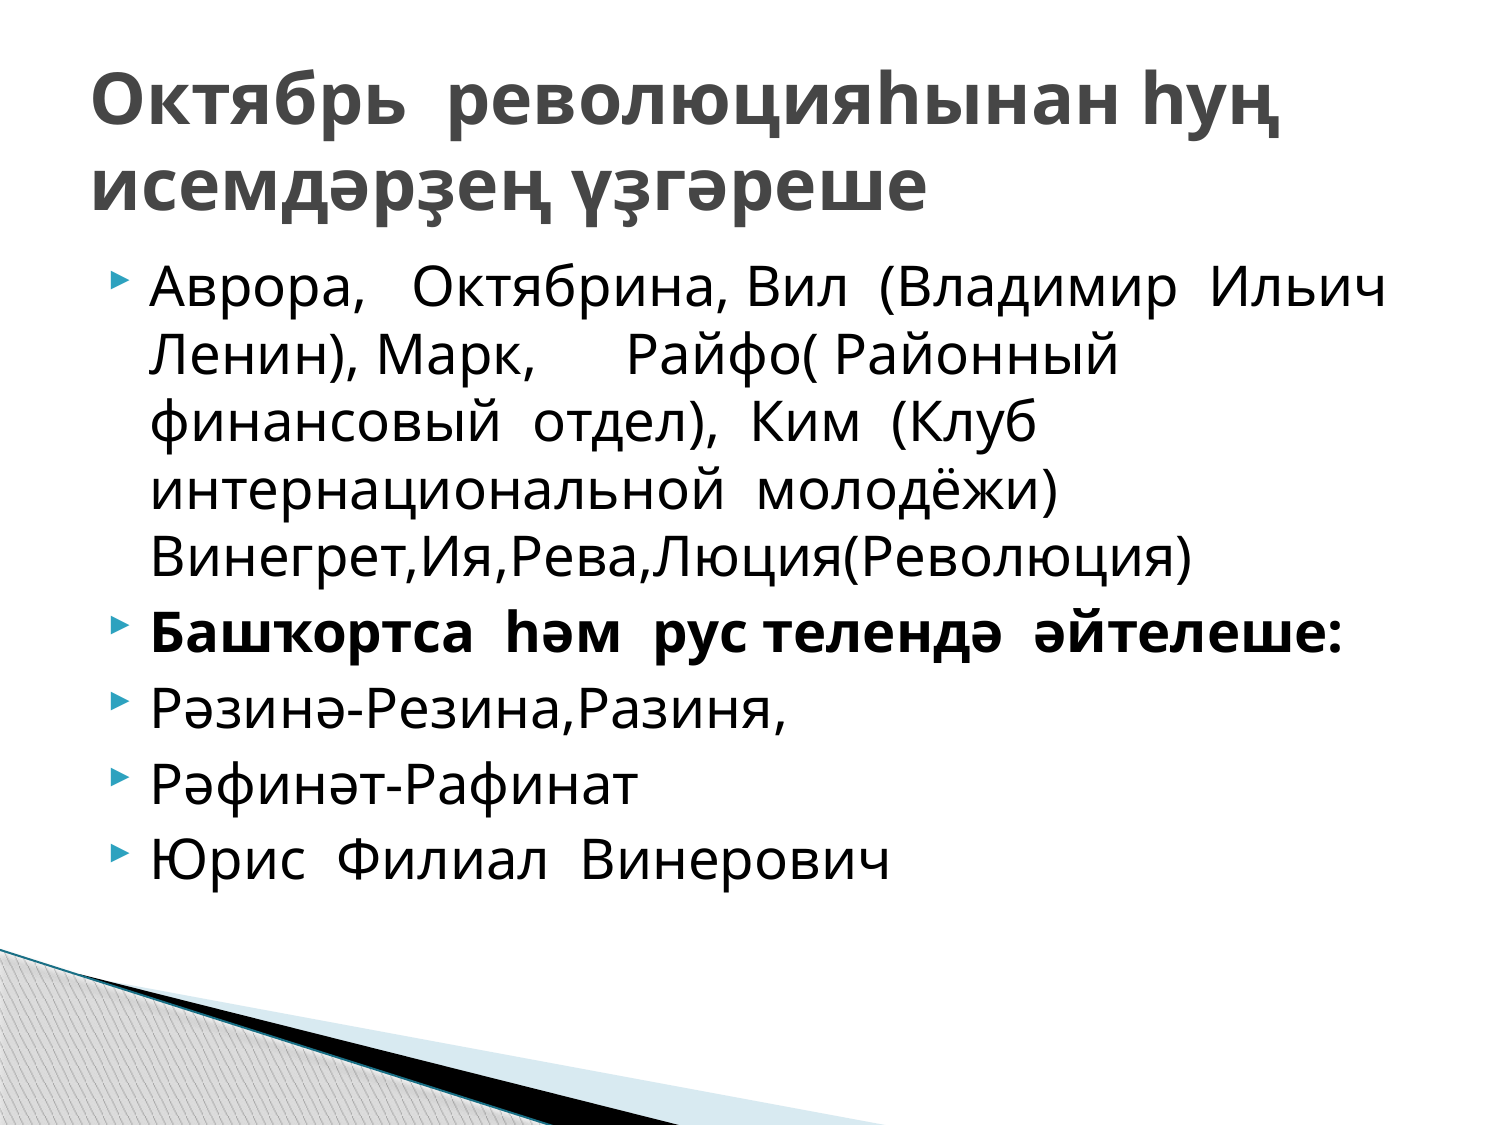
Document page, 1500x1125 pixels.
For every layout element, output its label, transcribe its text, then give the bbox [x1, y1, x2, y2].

list Аврора, Октябрина, Вил (Владимир Ильич Ленин), Марк, Райфо( Районный финансовый отдел), Ким (Клуб интернациональной молодёжи) Винегрет,Ия,Рева,Люция(Революция) Башҡортса һәм рус телендә әйтелеше: Рәзинә-Резина,Разиня, Рәфинәт-Рафинат Юрис Филиал Винерович [75, 243, 1425, 986]
title Октябрь революцияһынан һуң исемдәрҙең үҙгәреше [75, 45, 1425, 233]
